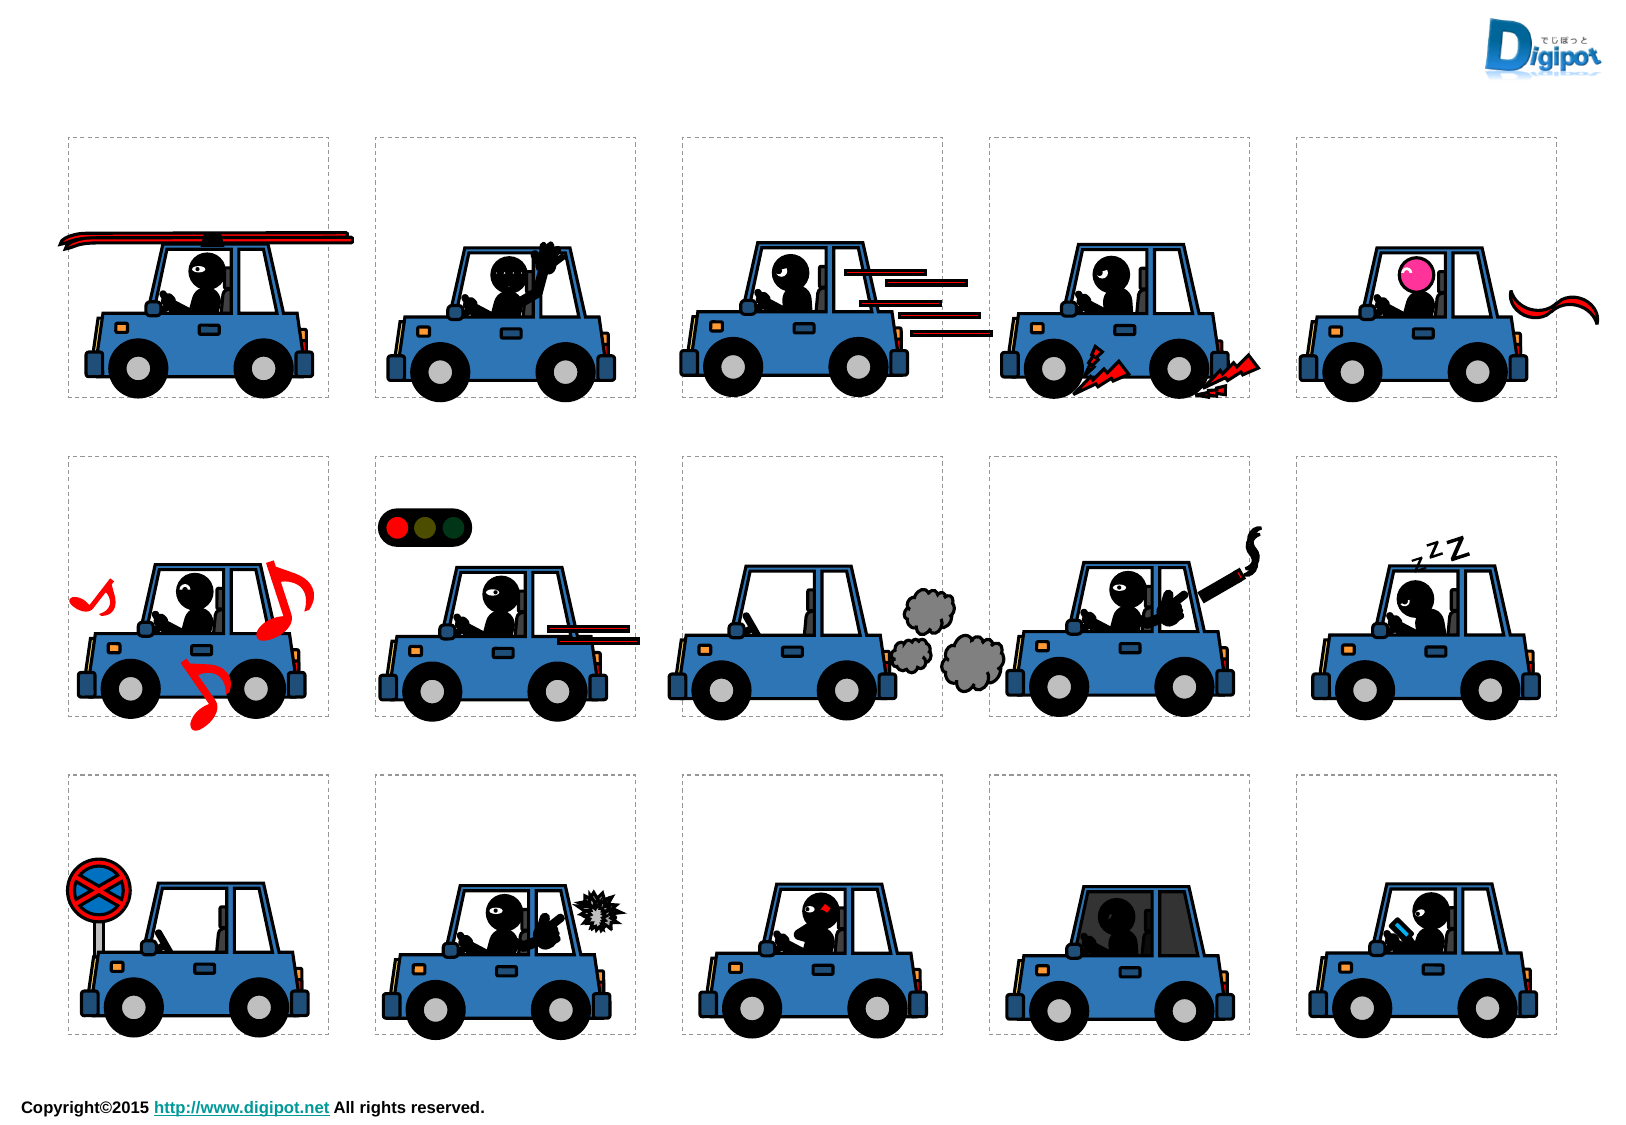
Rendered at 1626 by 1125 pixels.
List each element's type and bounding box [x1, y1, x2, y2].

text_box [699, 883, 927, 1038]
text_box [1006, 886, 1234, 1040]
text_box [1309, 883, 1537, 1037]
text_box [67, 858, 309, 1037]
text_box [383, 885, 621, 1039]
text_box [668, 565, 1002, 720]
text_box [76, 560, 315, 723]
text_box [1312, 537, 1540, 719]
text_box [59, 232, 353, 398]
text_box [680, 242, 993, 396]
picture [1485, 18, 1602, 82]
text_box [1006, 526, 1261, 716]
text_box [1299, 247, 1601, 401]
text_box [1001, 244, 1259, 403]
text_box [379, 509, 640, 721]
text_box [387, 242, 615, 401]
